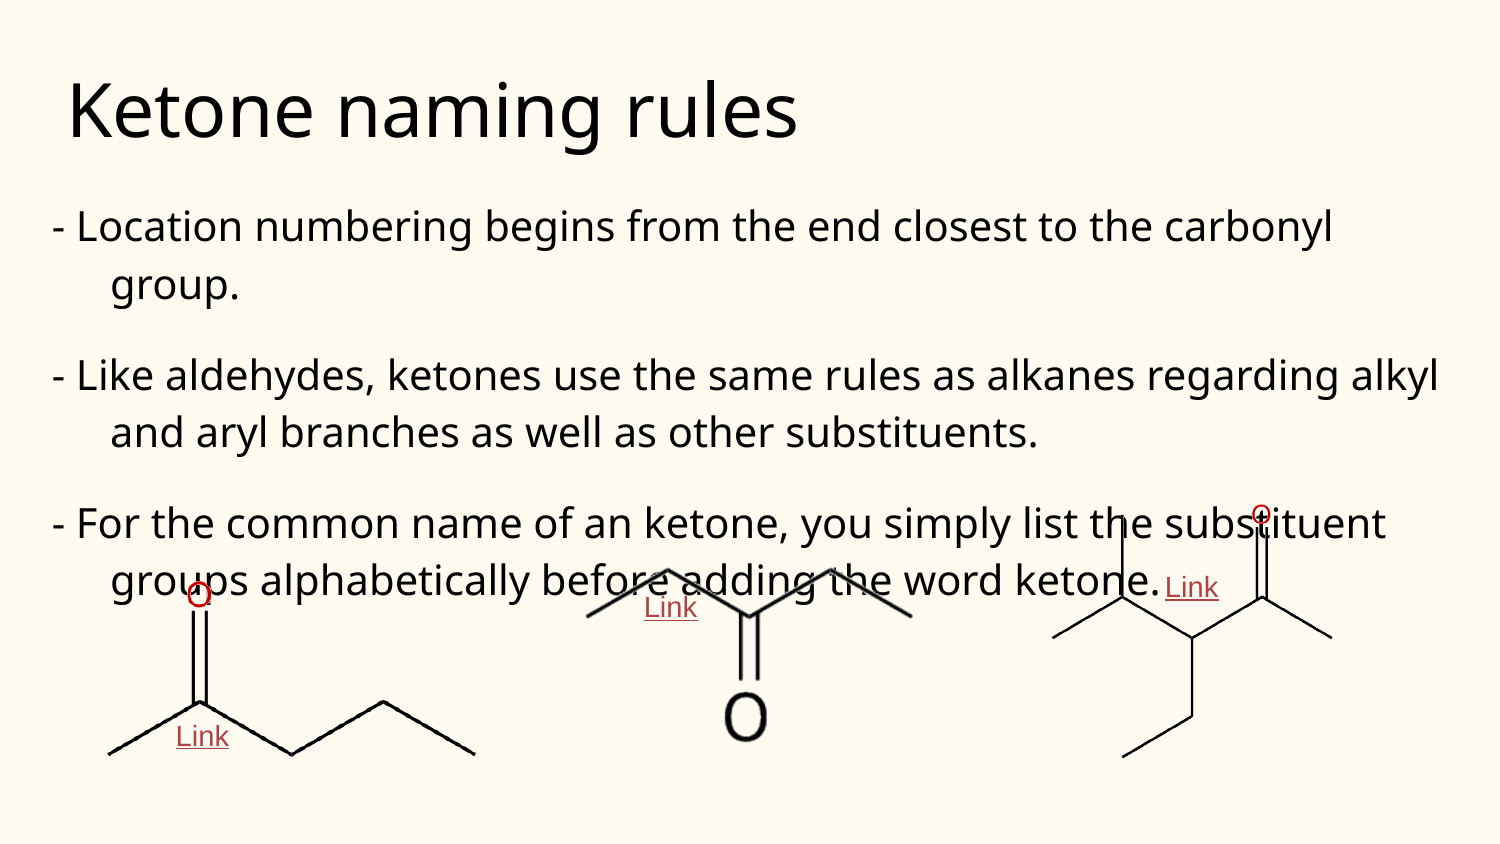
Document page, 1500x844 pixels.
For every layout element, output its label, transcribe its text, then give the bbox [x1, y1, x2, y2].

list - Location numbering begins from the end closest to the carbonyl group. - Like aldehydes, ketones use the same rules as alkanes regarding alkyl and aryl branches as well as other substituents. - For the common name of an ketone, you simply list the substituent groups alphabetically before adding the word ketone. [20, 177, 1477, 735]
picture [100, 575, 484, 764]
title Ketone naming rules [51, 48, 1449, 149]
picture [573, 556, 927, 750]
picture [1046, 500, 1338, 764]
